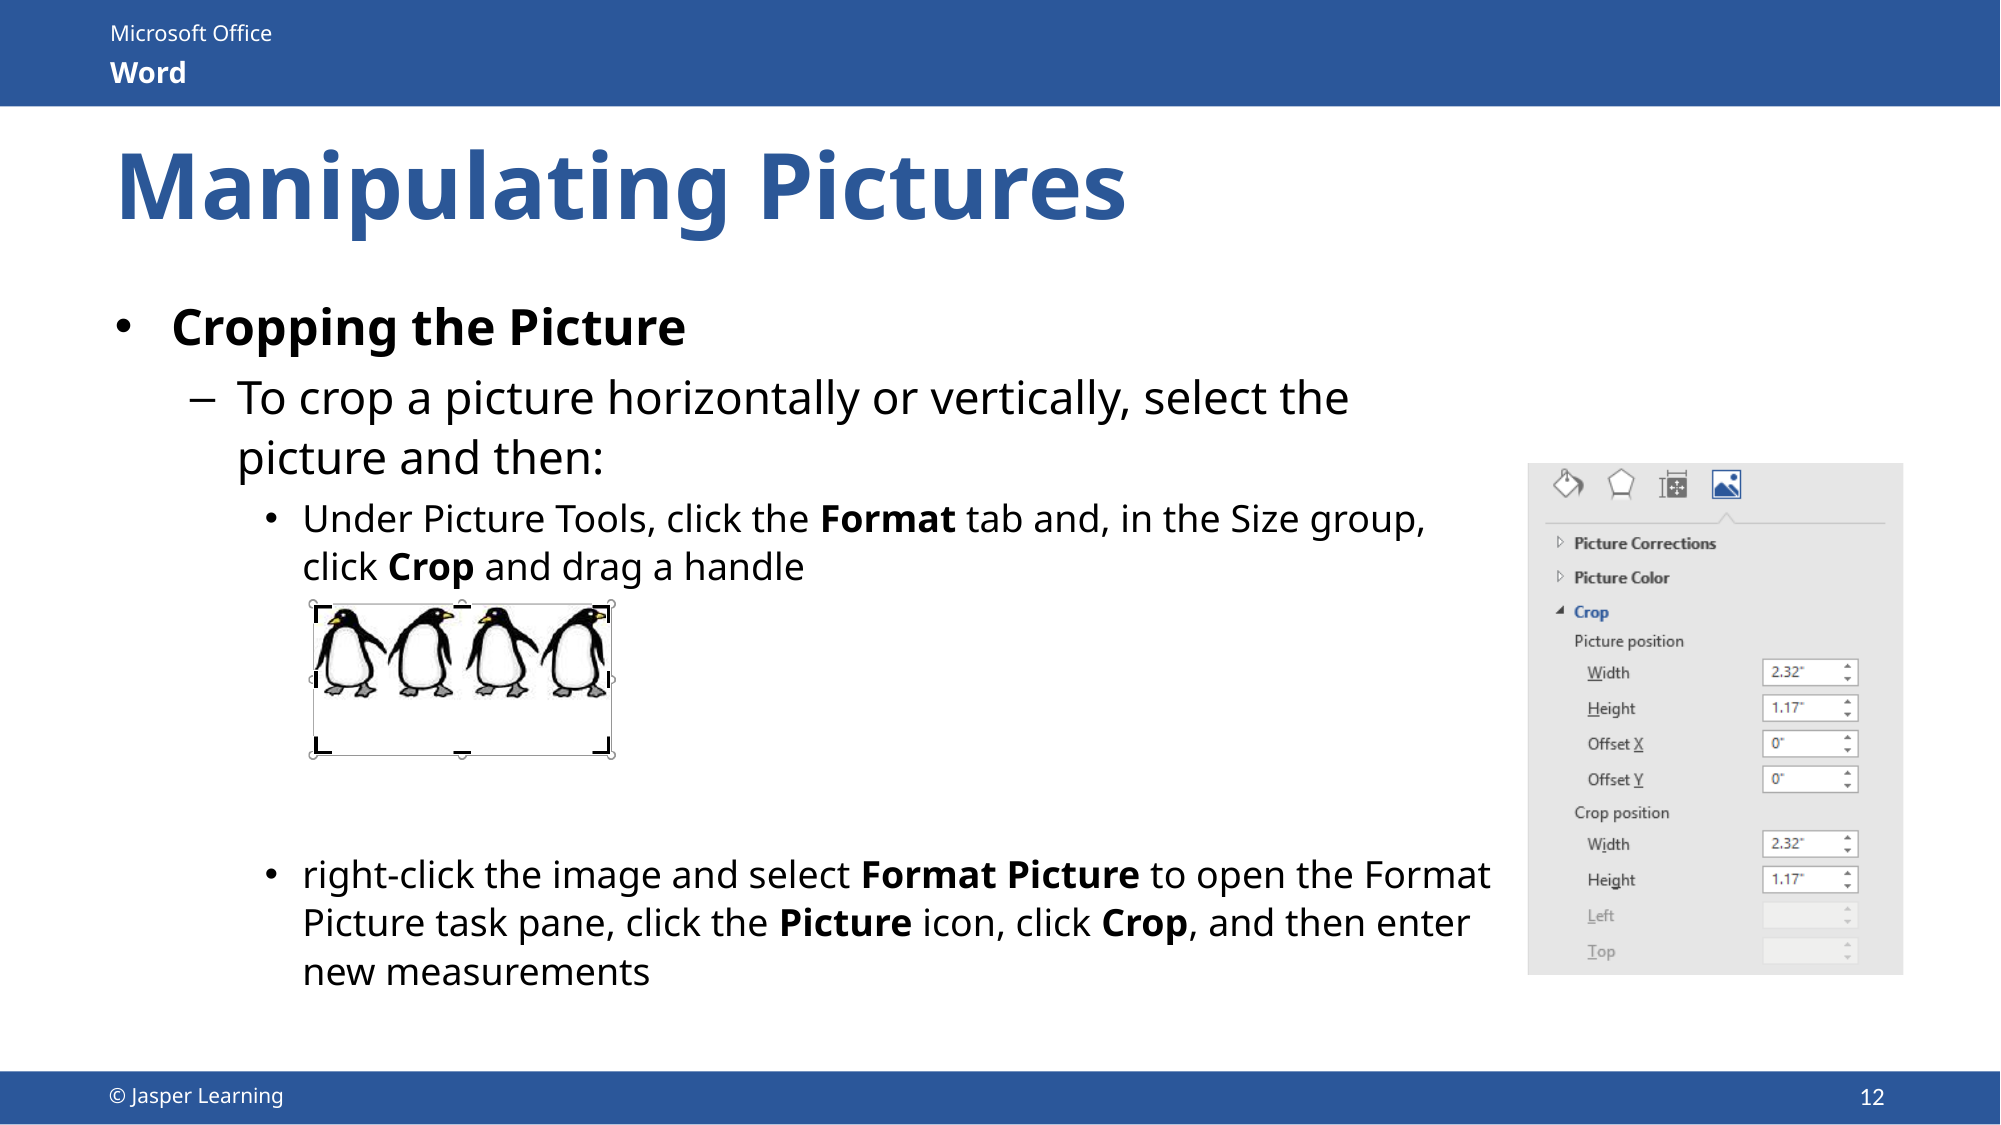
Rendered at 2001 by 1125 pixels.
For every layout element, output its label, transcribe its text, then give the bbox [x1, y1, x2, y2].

slide_number 12 [1433, 1065, 1900, 1125]
title Manipulating Pictures [99, 118, 1866, 248]
list Cropping the Picture To crop a picture horizontally or vertically, select the picture and then: Under Picture Tools, click the Format tab and, in the Size group, click Crop and drag a handle right-click the image and select Format Picture to open the Format Picture task pane, click the Picture icon, click Crop, and then enter new measurements [99, 283, 1527, 1026]
picture [304, 593, 617, 761]
footer © Jasper Learning [94, 1066, 769, 1125]
picture [1527, 462, 1904, 975]
